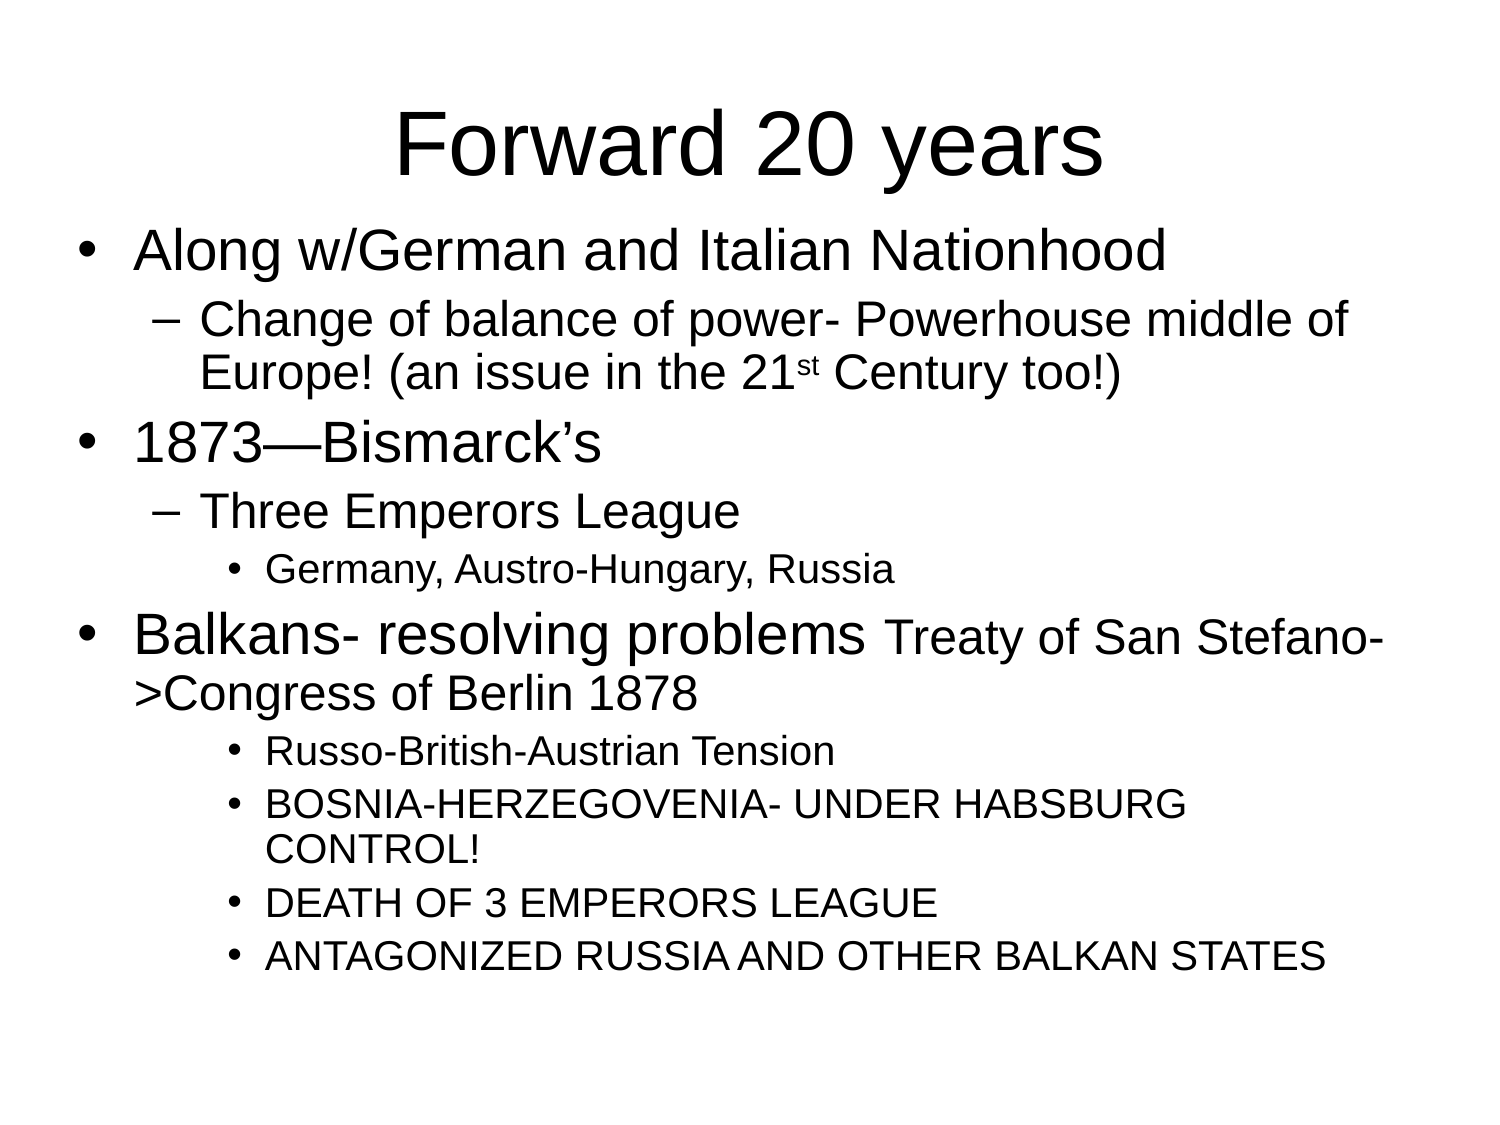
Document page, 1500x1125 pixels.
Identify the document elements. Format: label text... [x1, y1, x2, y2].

title Forward 20 years [75, 45, 1425, 233]
list Along w/German and Italian Nationhood Change of balance of power- Powerhouse middle of Europe! (an issue in the 21st Century too!) 1873—Bismarck’s Three Emperors League Germany, Austro-Hungary, Russia Balkans- resolving problems Treaty of San Stefano->Congress of Berlin 1878 Russo-British-Austrian Tension BOSNIA-HERZEGOVENIA- UNDER HABSBURG CONTROL! DEATH OF 3 EMPERORS LEAGUE ANTAGONIZED RUSSIA AND OTHER BALKAN STATES [62, 212, 1413, 955]
